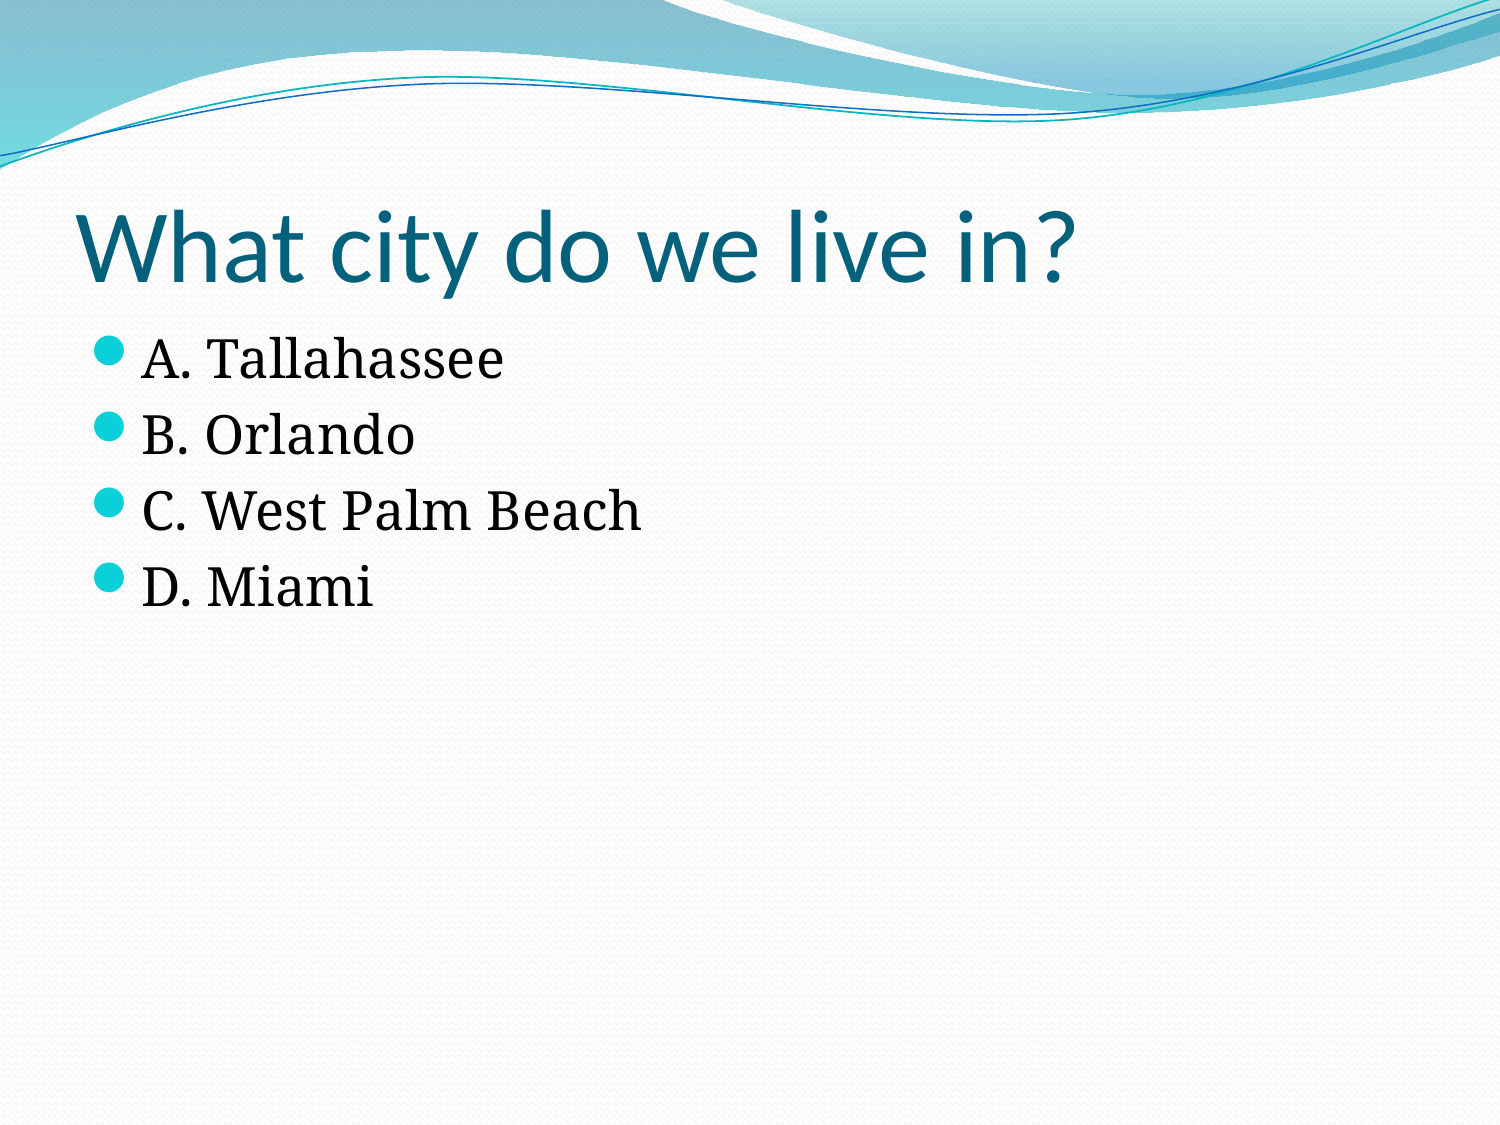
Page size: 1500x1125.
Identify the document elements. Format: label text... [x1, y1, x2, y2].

title What city do we live in? [75, 115, 1425, 303]
list A. Tallahassee B. Orlando C. West Palm Beach D. Miami [75, 317, 1425, 1038]
